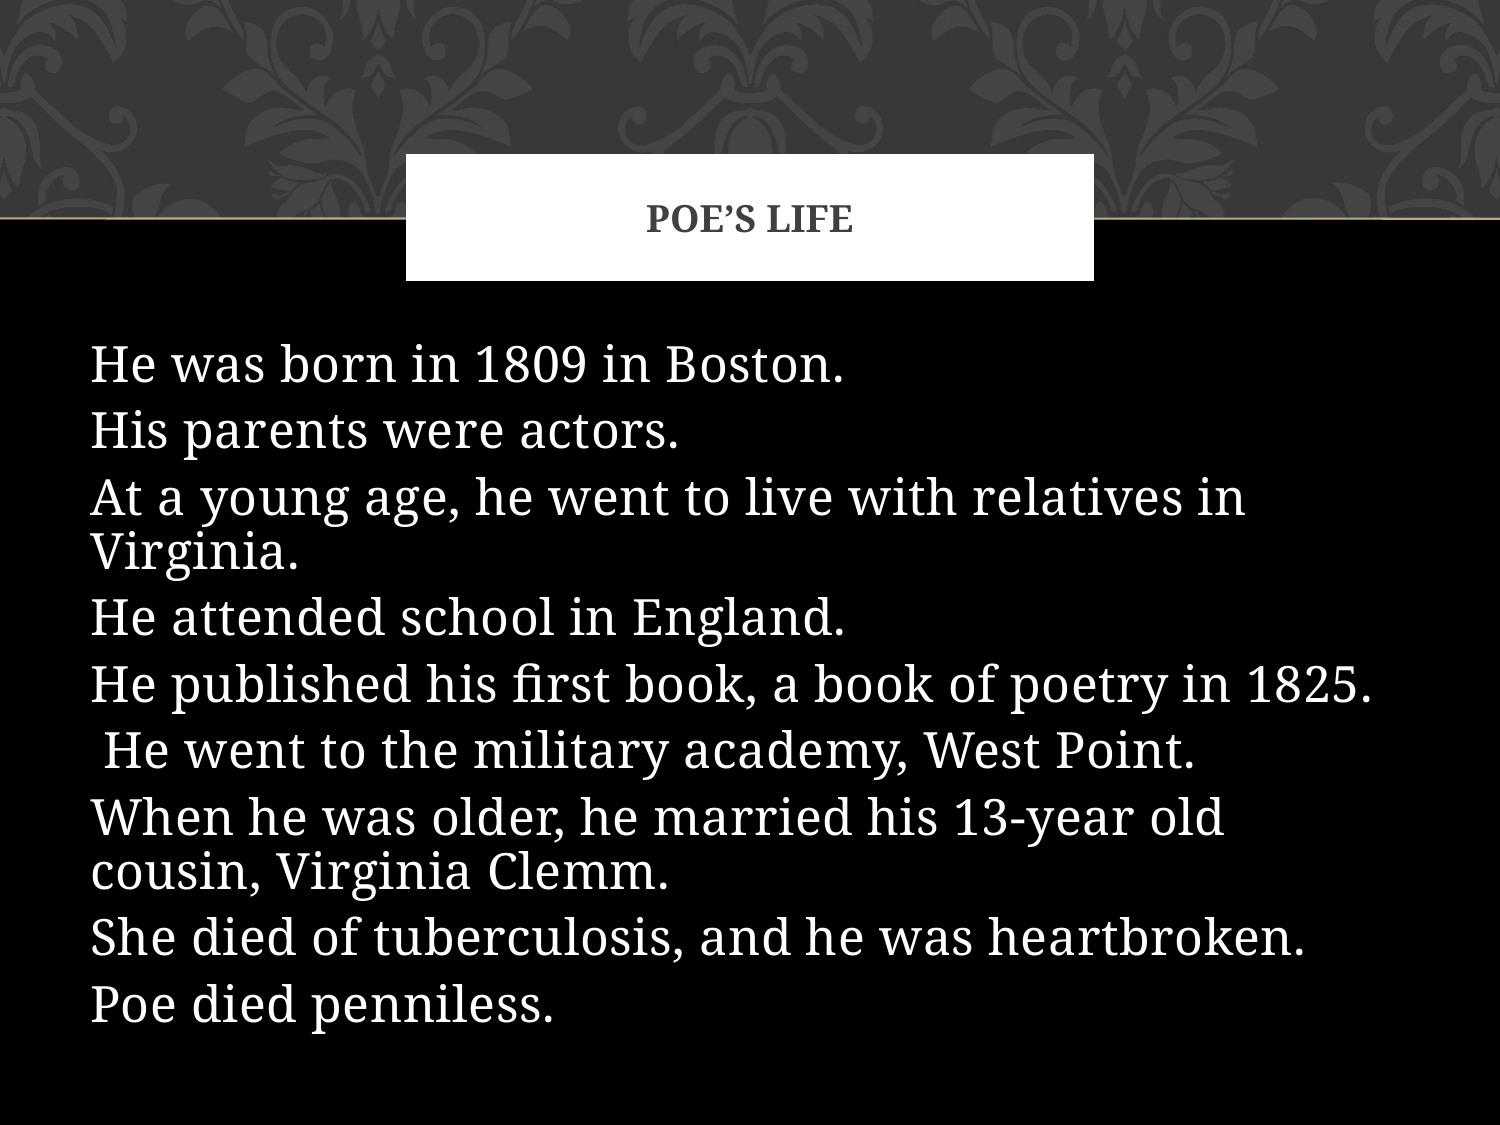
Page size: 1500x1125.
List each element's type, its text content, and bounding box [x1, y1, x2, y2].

title Poe’s Life [406, 154, 1094, 281]
list He was born in 1809 in Boston. His parents were actors. At a young age, he went to live with relatives in Virginia. He attended school in England. He published his first book, a book of poetry in 1825. He went to the military academy, West Point. When he was older, he married his 13-year old cousin, Virginia Clemm. She died of tuberculosis, and he was heartbroken. Poe died penniless. [75, 331, 1425, 1000]
